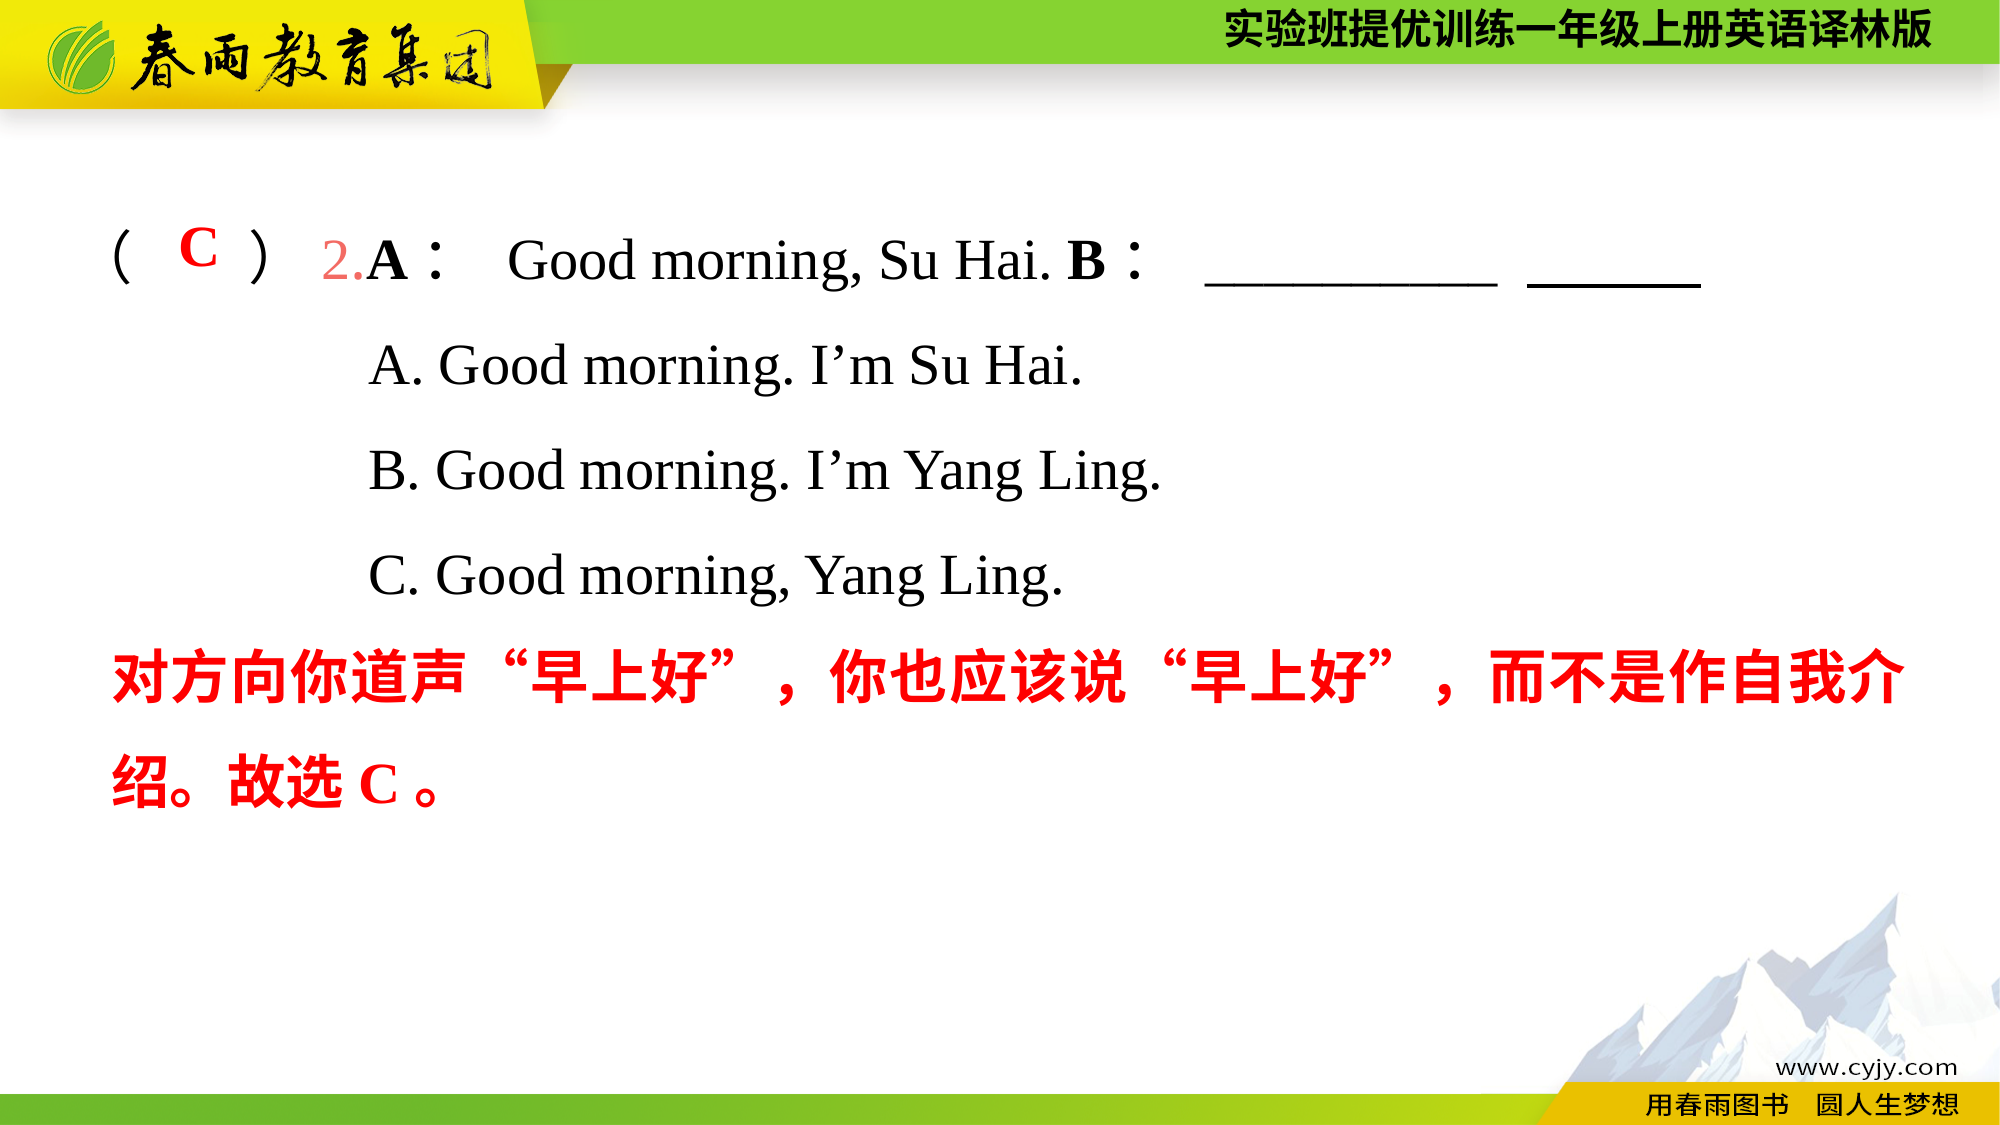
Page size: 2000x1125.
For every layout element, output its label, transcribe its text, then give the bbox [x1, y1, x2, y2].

text_box C [163, 200, 235, 286]
list （ ）2.A： Good morning, Su Hai. B： __________ A. Good morning. I’m Su Hai. B. Good morning. I’m Yang Ling. C. Good morning, Yang Ling. [59, 178, 1944, 618]
text_box 对方向你道声“早上好”，你也应该说“早上好”，而不是作自我介绍。故选C。 [96, 597, 1922, 823]
picture [0, 0, 2000, 1125]
